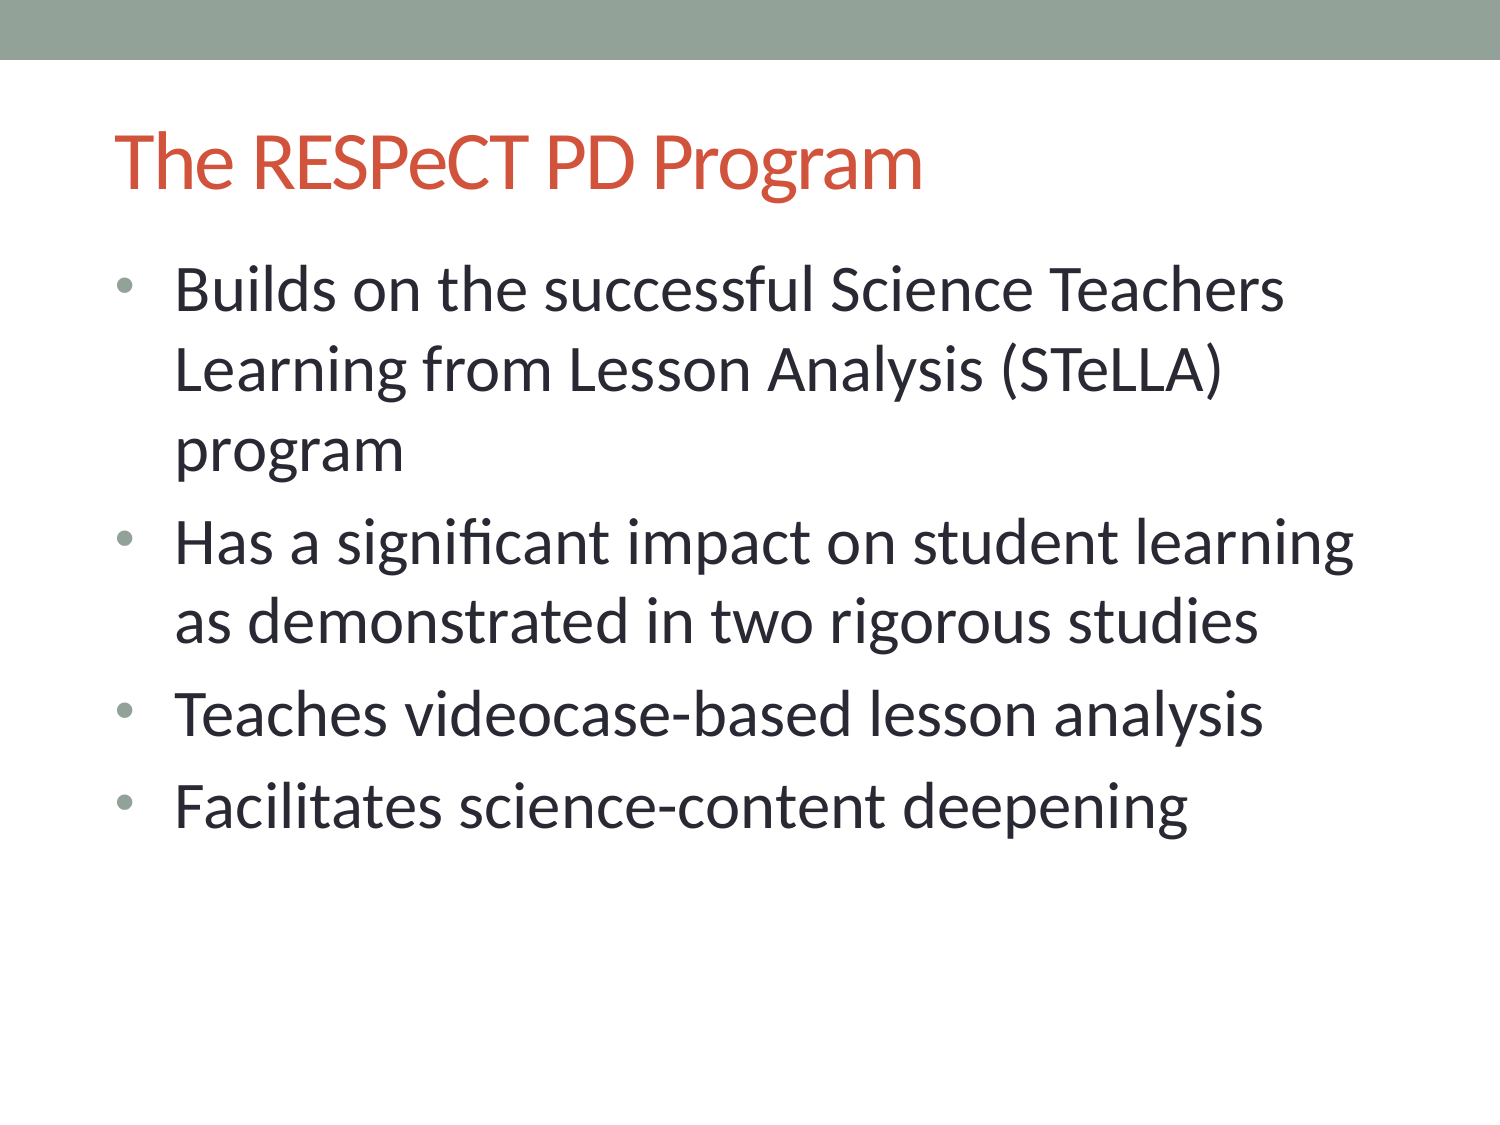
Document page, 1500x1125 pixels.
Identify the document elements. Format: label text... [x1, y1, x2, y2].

title The RESPeCT PD Program [99, 75, 1425, 237]
list Builds on the successful Science Teachers Learning from Lesson Analysis (STeLLA) program Has a significant impact on student learning as demonstrated in two rigorous studies Teaches videocase-based lesson analysis Facilitates science-content deepening [99, 237, 1425, 950]
